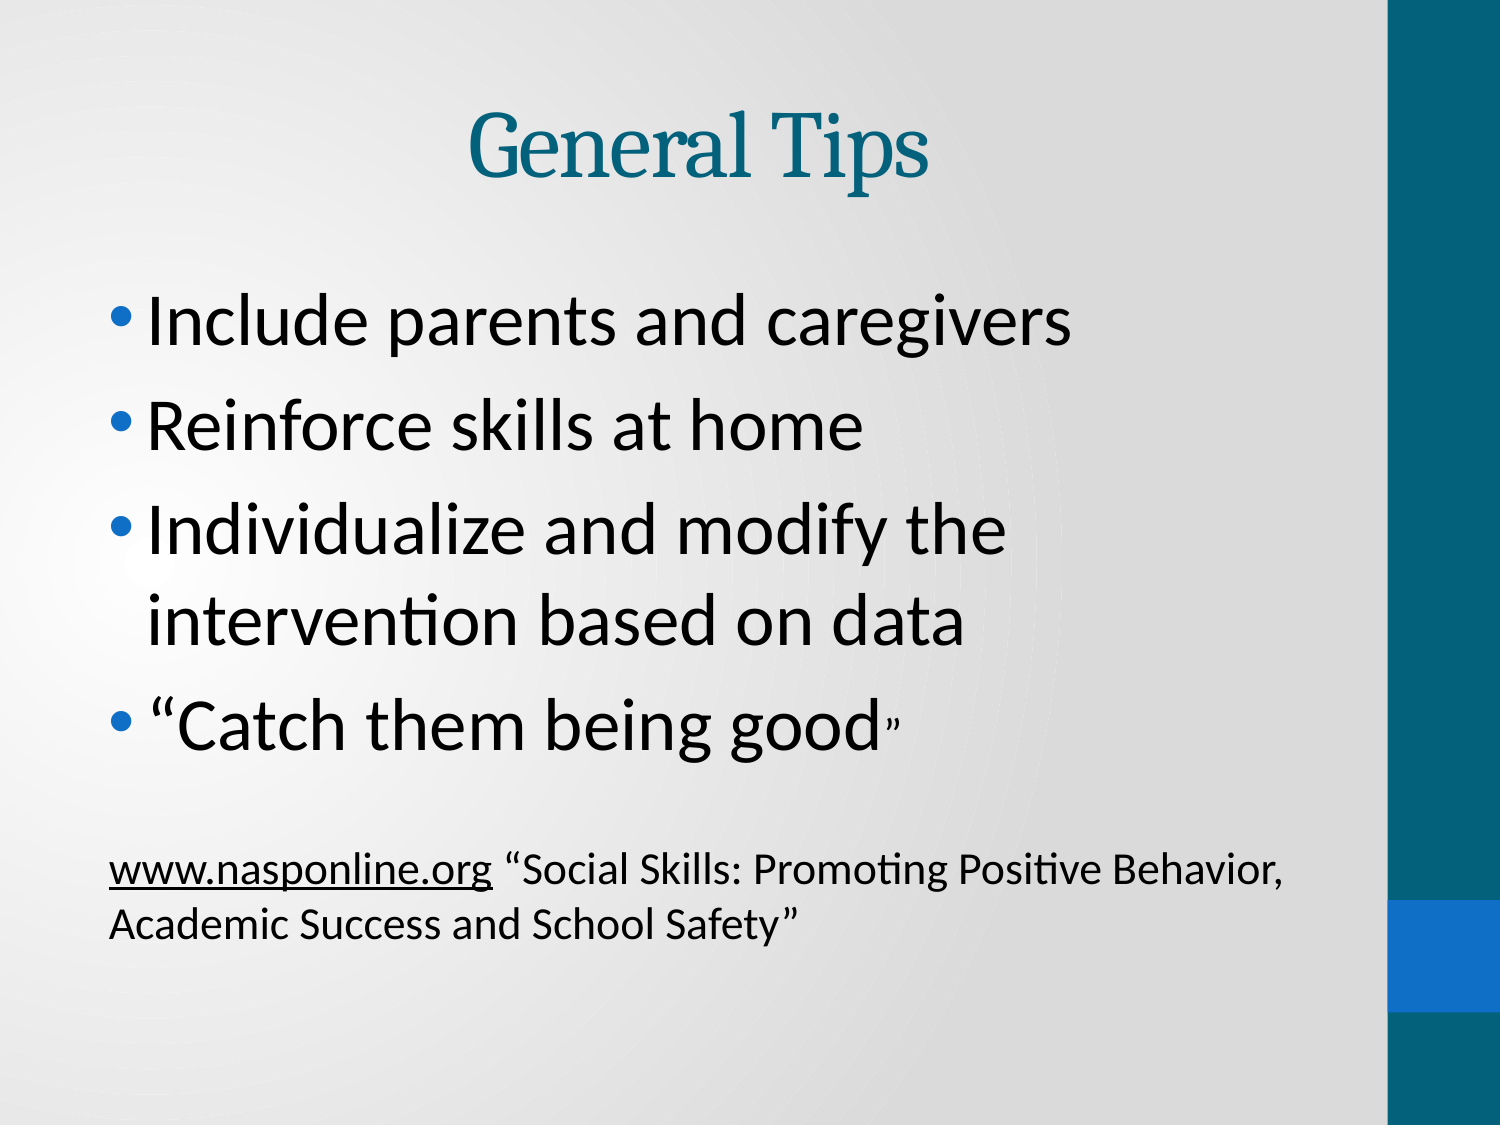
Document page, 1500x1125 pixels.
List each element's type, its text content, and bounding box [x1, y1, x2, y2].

list Include parents and caregivers Reinforce skills at home Individualize and modify the intervention based on data “Catch them being good” www.nasponline.org “Social Skills: Promoting Positive Behavior, Academic Success and School Safety” [75, 262, 1325, 1050]
title General Tips [75, 45, 1325, 233]
